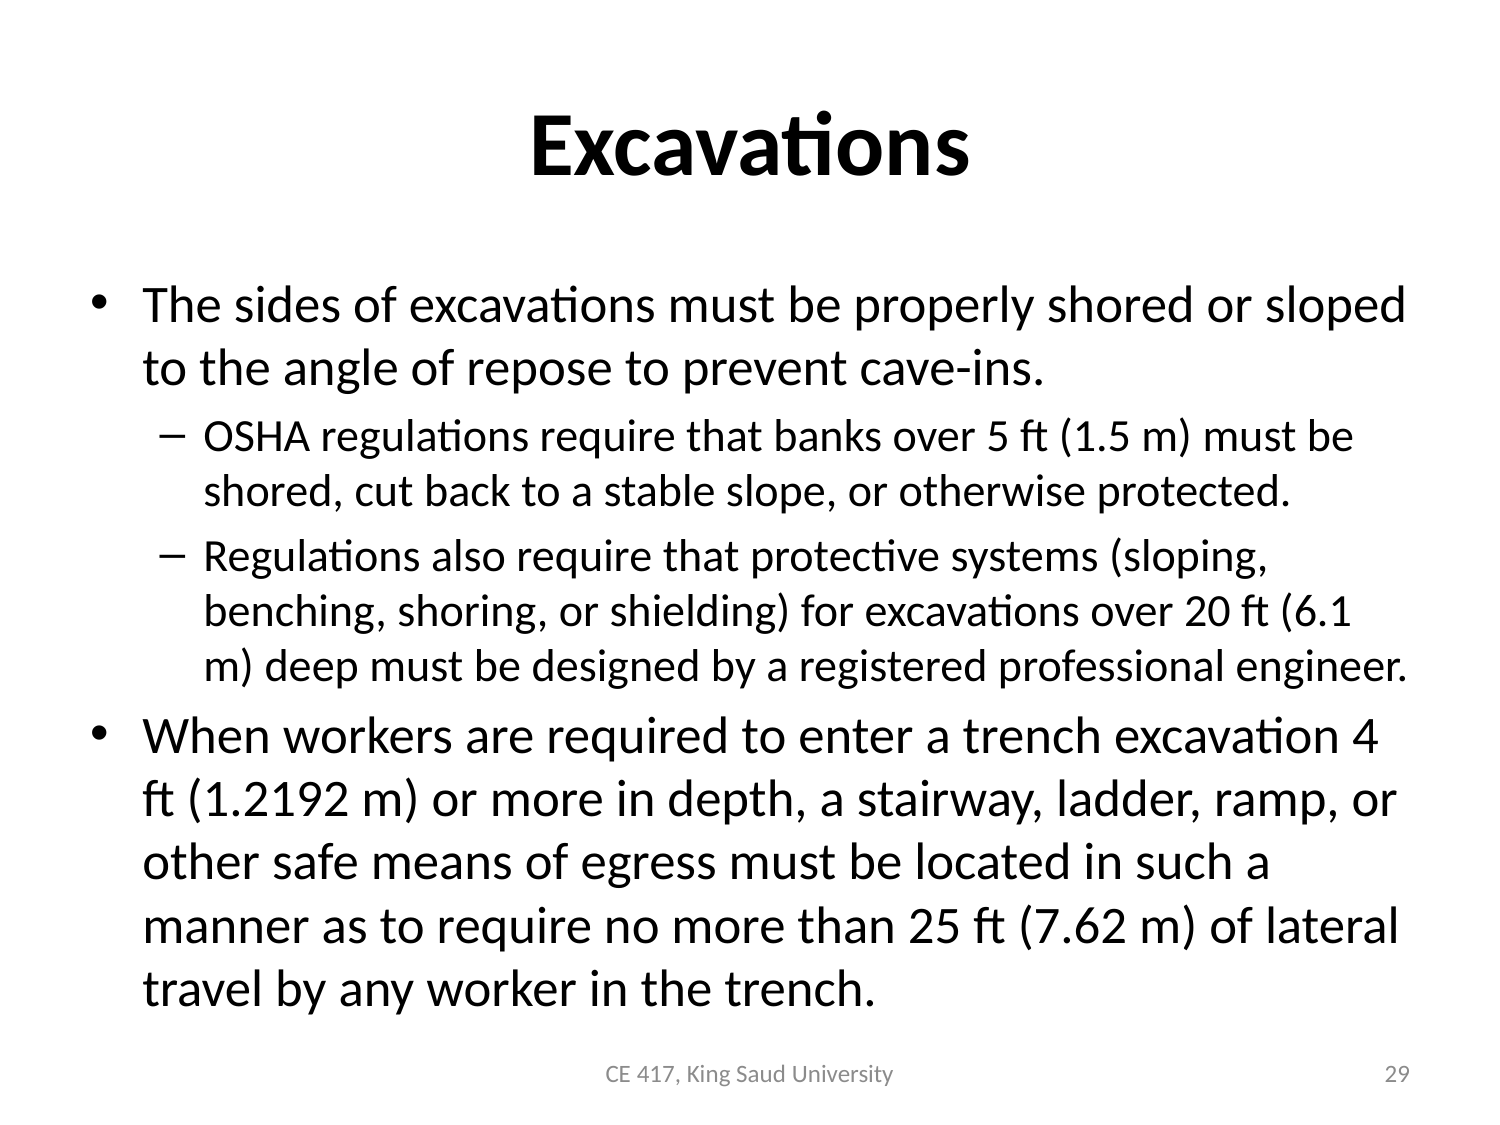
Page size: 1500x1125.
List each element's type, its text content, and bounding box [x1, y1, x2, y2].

slide_number 29 [1074, 1042, 1425, 1103]
title Excavations [75, 45, 1425, 233]
list The sides of excavations must be properly shored or sloped to the angle of repose to prevent cave-ins. OSHA regulations require that banks over 5 ft (1.5 m) must be shored, cut back to a stable slope, or otherwise protected. Regulations also require that protective systems (sloping, benching, shoring, or shielding) for excavations over 20 ft (6.1 m) deep must be designed by a registered professional engineer. When workers are required to enter a trench excavation 4 ft (1.2192 m) or more in depth, a stairway, ladder, ramp, or other safe means of egress must be located in such a manner as to require no more than 25 ft (7.62 m) of lateral travel by any worker in the trench. [75, 262, 1425, 1075]
footer CE 417, King Saud University [512, 1042, 988, 1103]
